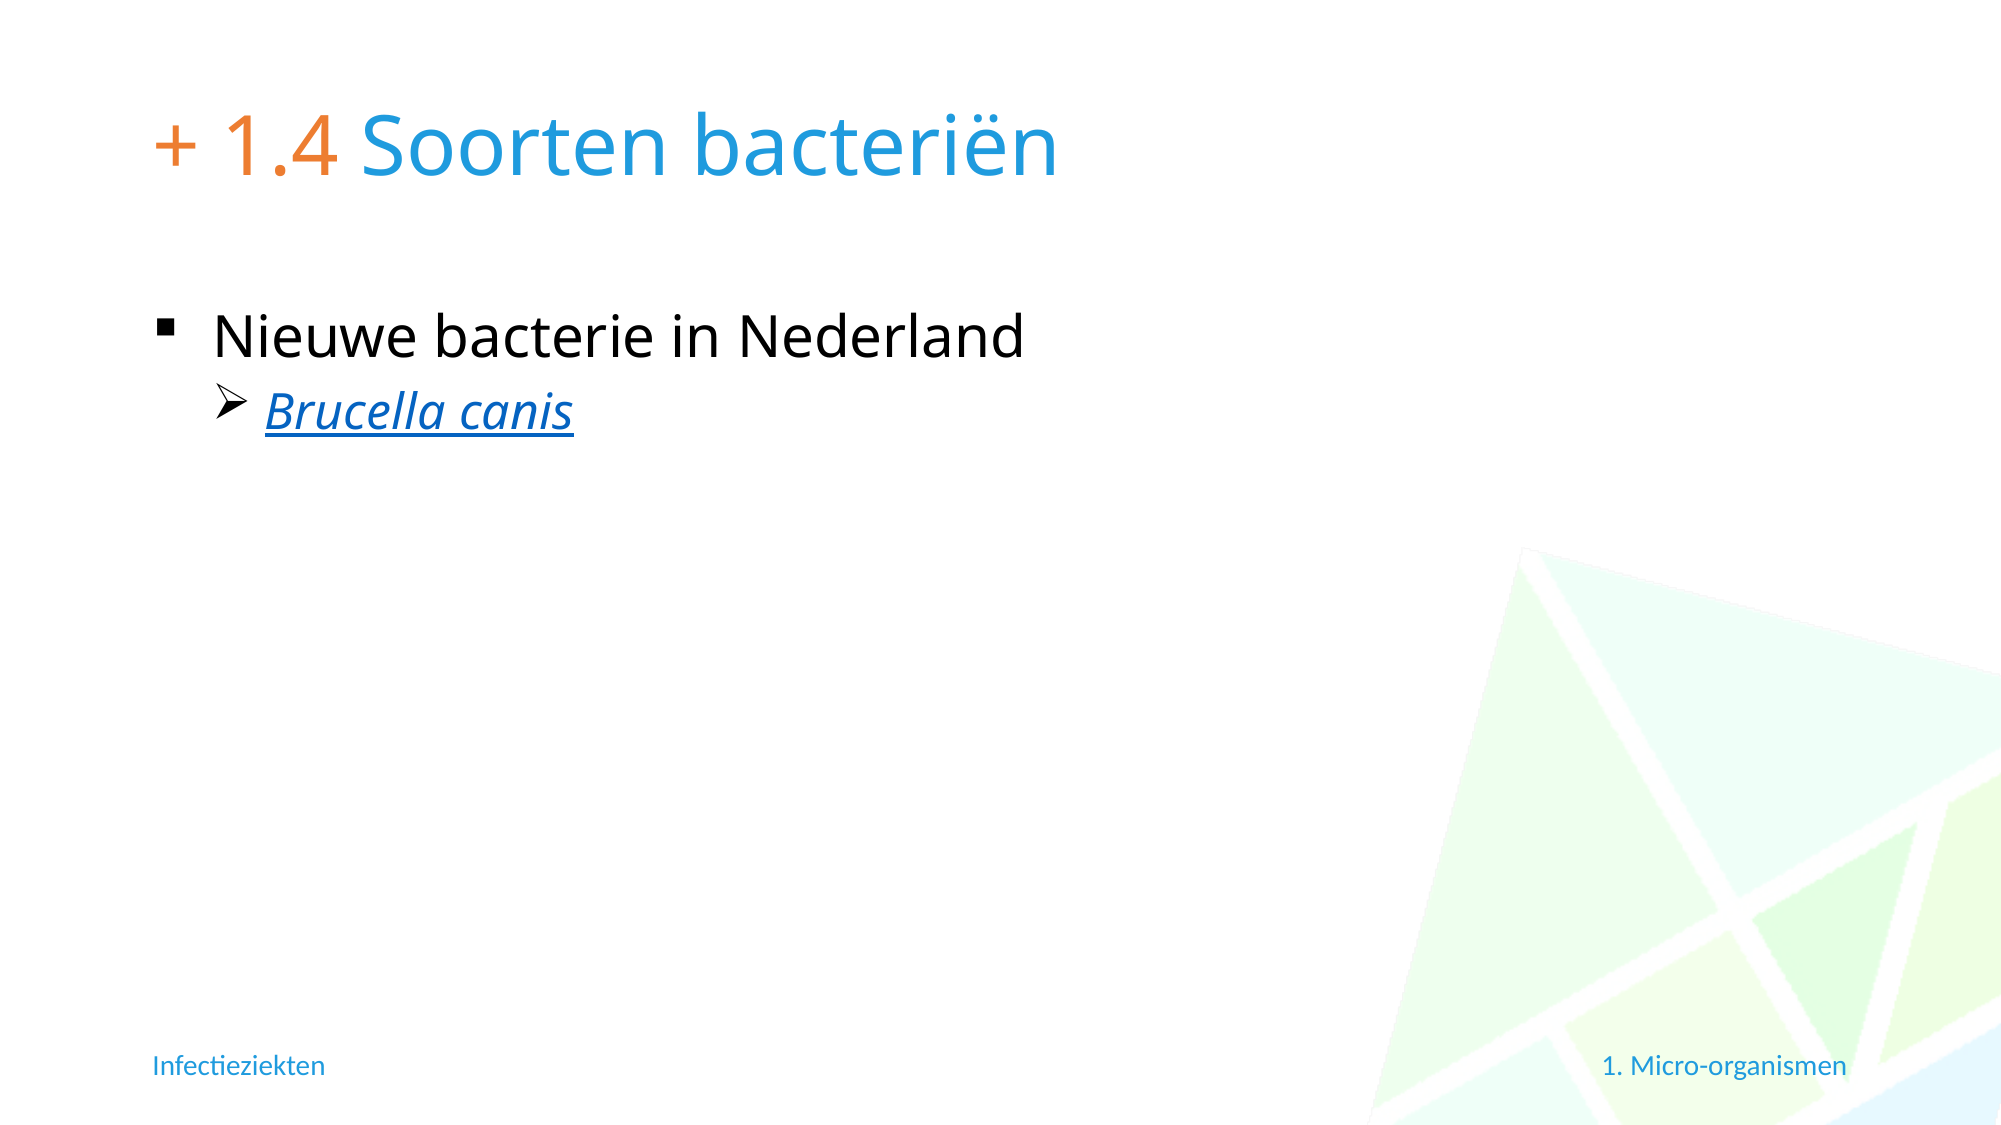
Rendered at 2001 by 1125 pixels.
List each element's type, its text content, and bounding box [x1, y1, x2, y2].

list 1. Micro-organismen [1412, 1042, 1863, 1103]
list Nieuwe bacterie in Nederland Brucella canis [137, 299, 1863, 1014]
list Infectieziekten [137, 1042, 588, 1103]
title + 1.4 Soorten bacteriën [137, 59, 1863, 239]
